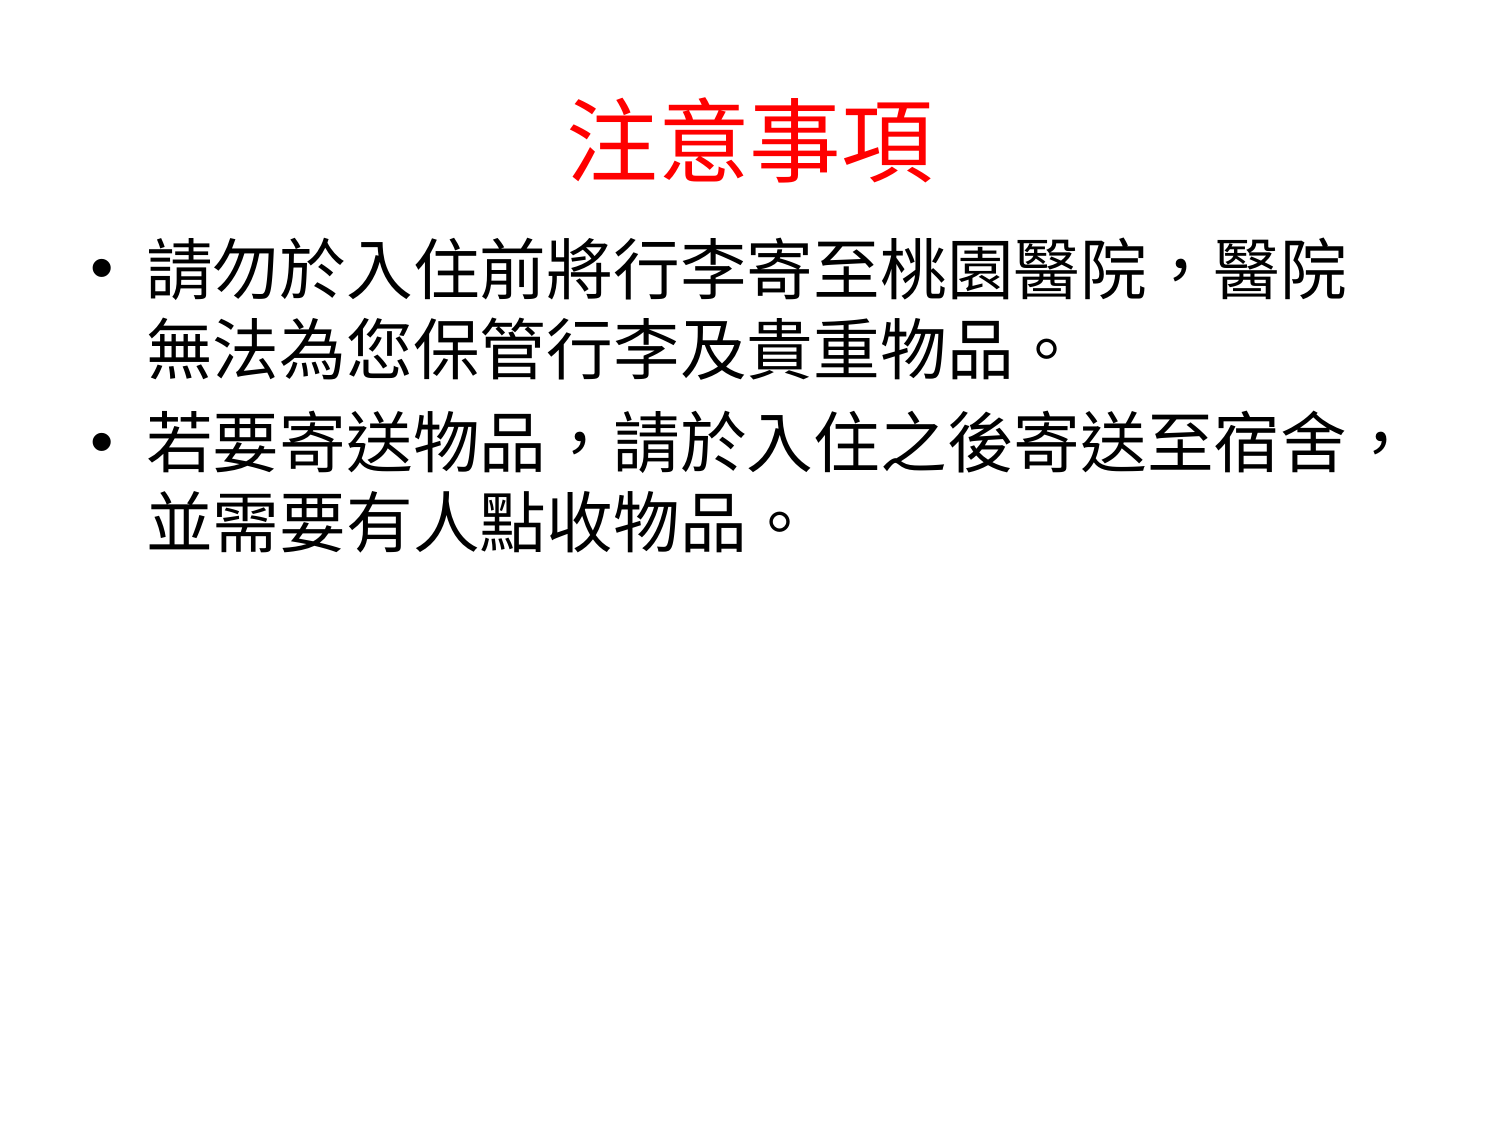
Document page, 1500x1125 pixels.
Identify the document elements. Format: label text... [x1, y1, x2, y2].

title 注意事項 [75, 45, 1425, 219]
list 請勿於入住前將行李寄至桃園醫院，醫院無法為您保管行李及貴重物品。 若要寄送物品，請於入住之後寄送至宿舍，並需要有人點收物品。 [75, 219, 1425, 1125]
